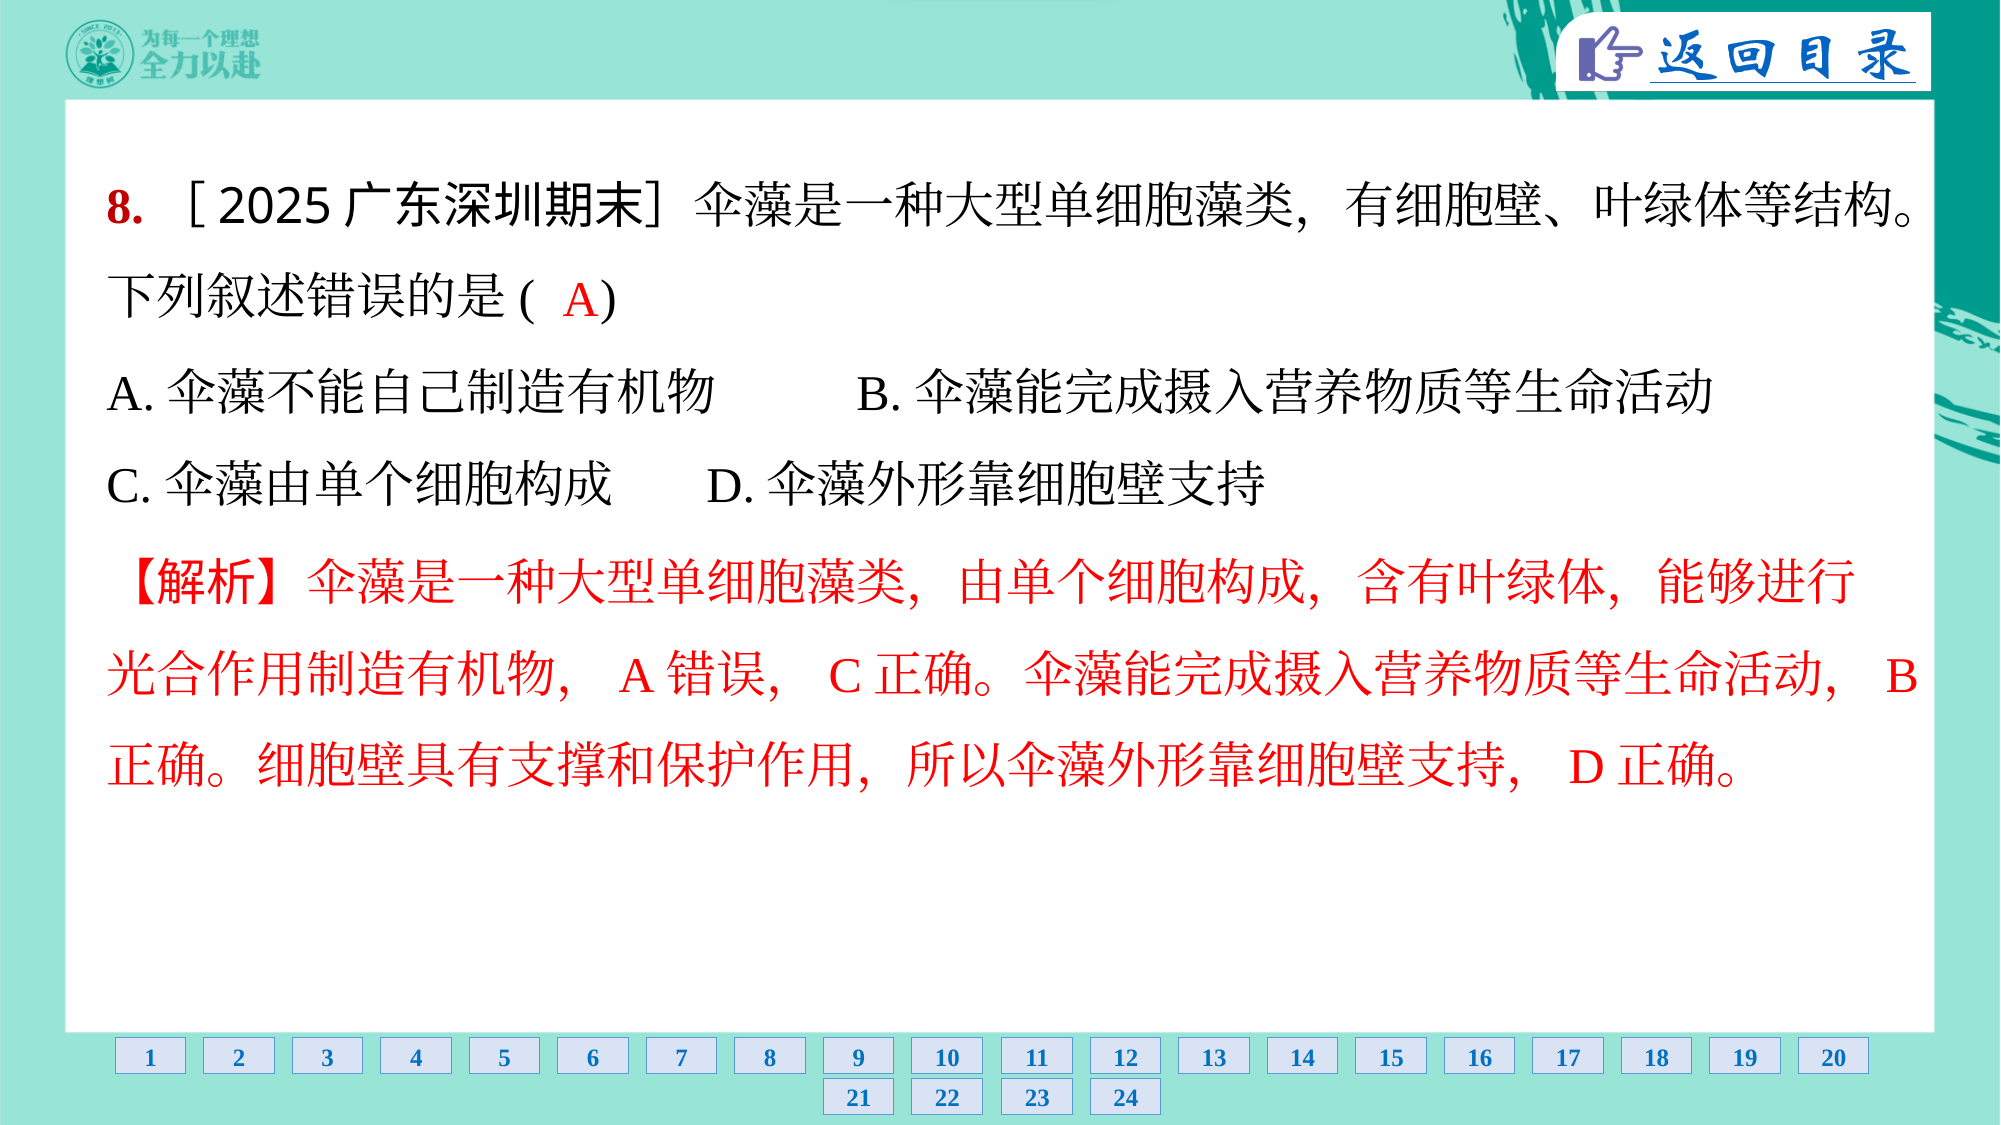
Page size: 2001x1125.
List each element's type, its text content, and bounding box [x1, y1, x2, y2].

text_box 【解析】伞藻是一种大型单细胞藻类，由单个细胞构成，含有叶绿体，能够进行 光合作用制造有机物，A错误，C正确。伞藻能完成摄入营养物质等生命活动，B 正确。细胞壁具有支撑和保护作用，所以伞藻外形靠细胞壁支持，D正确。 [106, 518, 1895, 794]
text_box 8.［2025广东深圳期末］伞藻是一种大型单细胞藻类，有细胞壁、叶绿体等结构。 下列叙述错误的是( ) [106, 141, 1895, 325]
picture [0, 0, 2000, 1125]
text_box A [544, 234, 617, 327]
text_box A.伞藻不能自己制造有机物 B.伞藻能完成摄入营养物质等生命活动 C.伞藻由单个细胞构成 D.伞藻外形靠细胞壁支持 [106, 329, 1895, 513]
